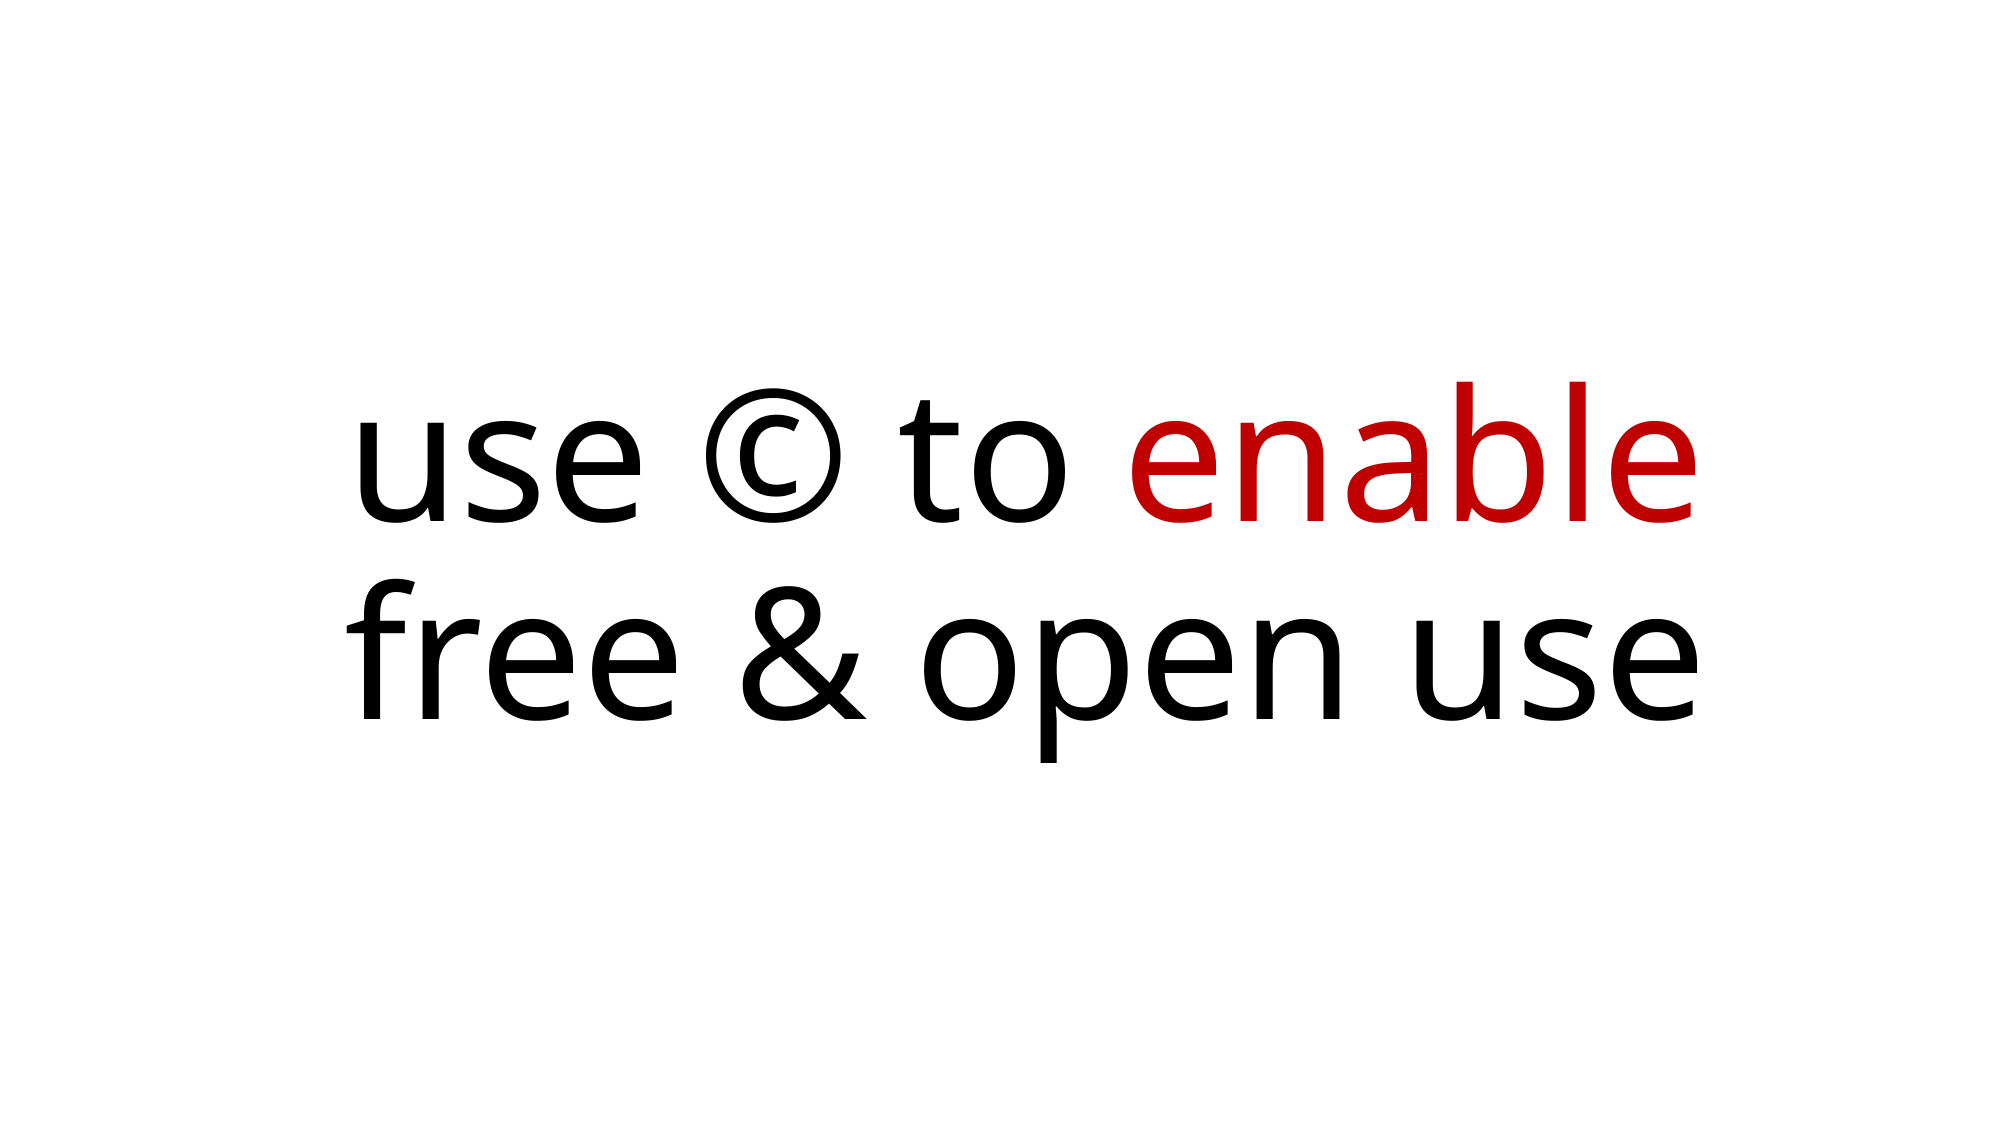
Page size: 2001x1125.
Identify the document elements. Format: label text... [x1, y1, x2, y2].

title use © to enable free & open use [163, 108, 1889, 1015]
